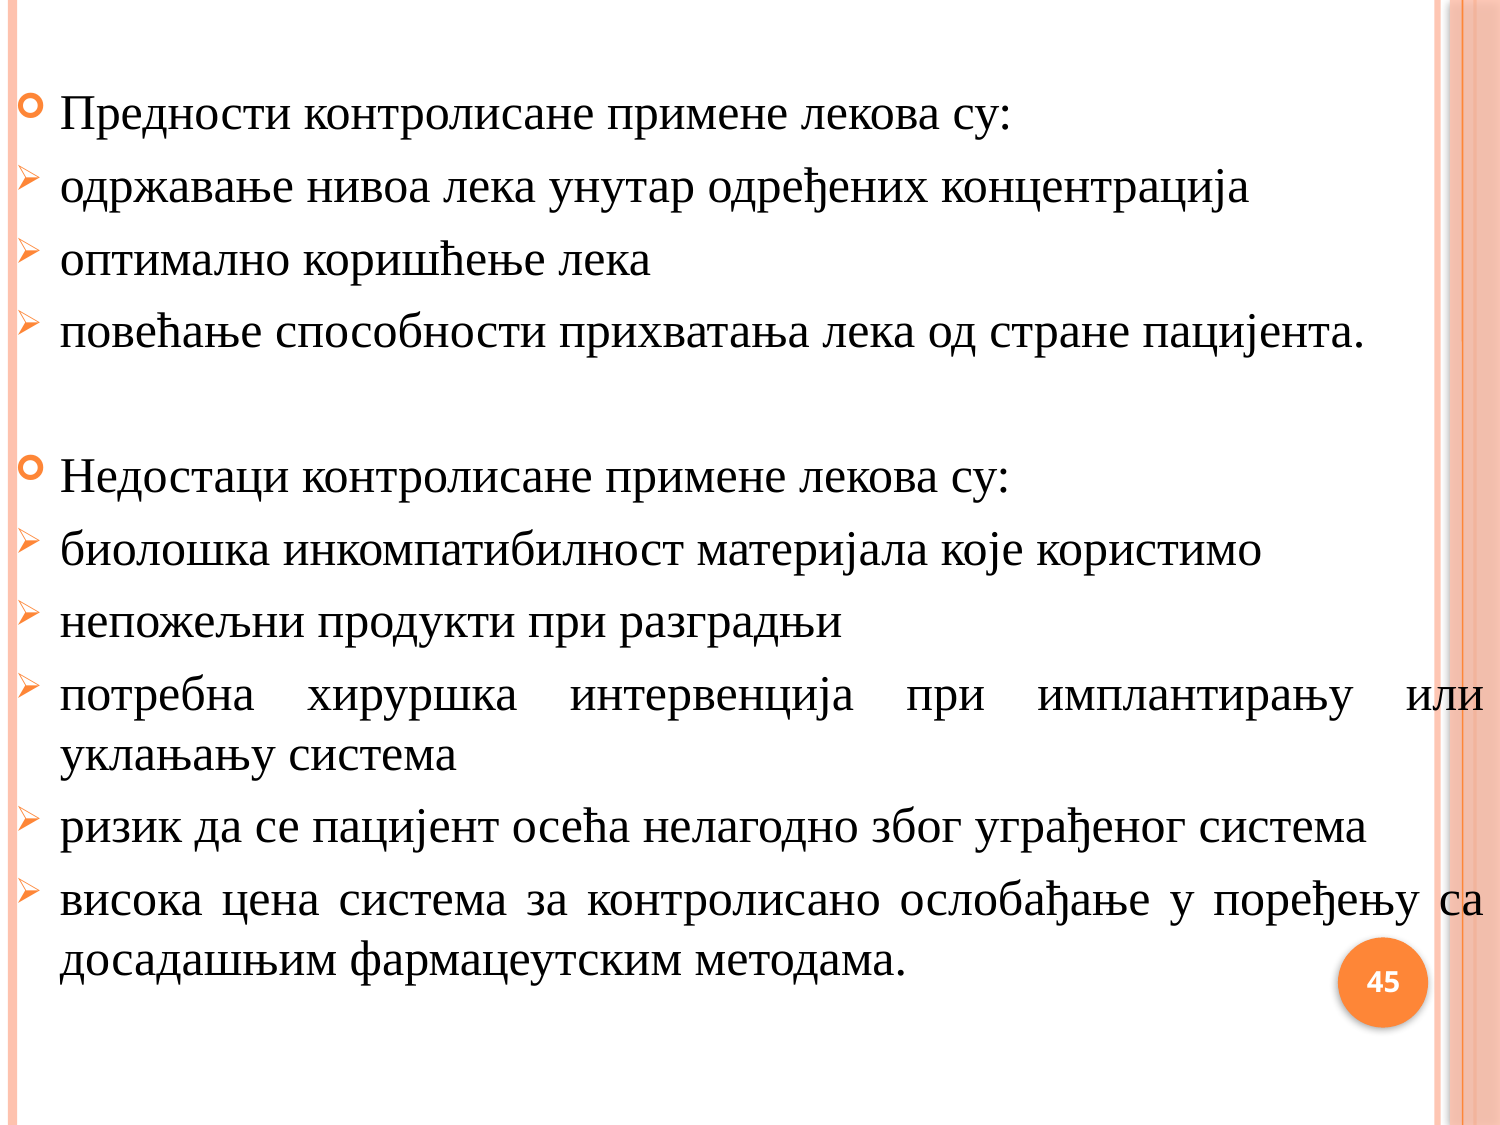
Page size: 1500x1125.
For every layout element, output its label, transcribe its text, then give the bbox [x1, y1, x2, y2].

slide_number 45 [1333, 940, 1434, 1026]
list Предности контролисане примене лекова су: одржавање нивоа лека унутар одређених концентрација оптимално коришћење лека повећање способности прихватања лека од стране пацијента. Недостаци контролисане примене лекова су: биолошка инкомпатибилност материјала које користимо непожељни продукти при разградњи потребна хируршка интервенција при имплантирању или уклањању система ризик да се пацијент осећа нелагодно због уграђеног система висока цена система за контролисано ослобађање у поређењу са досадашњим фармацеутским методама. [0, 0, 1500, 1125]
